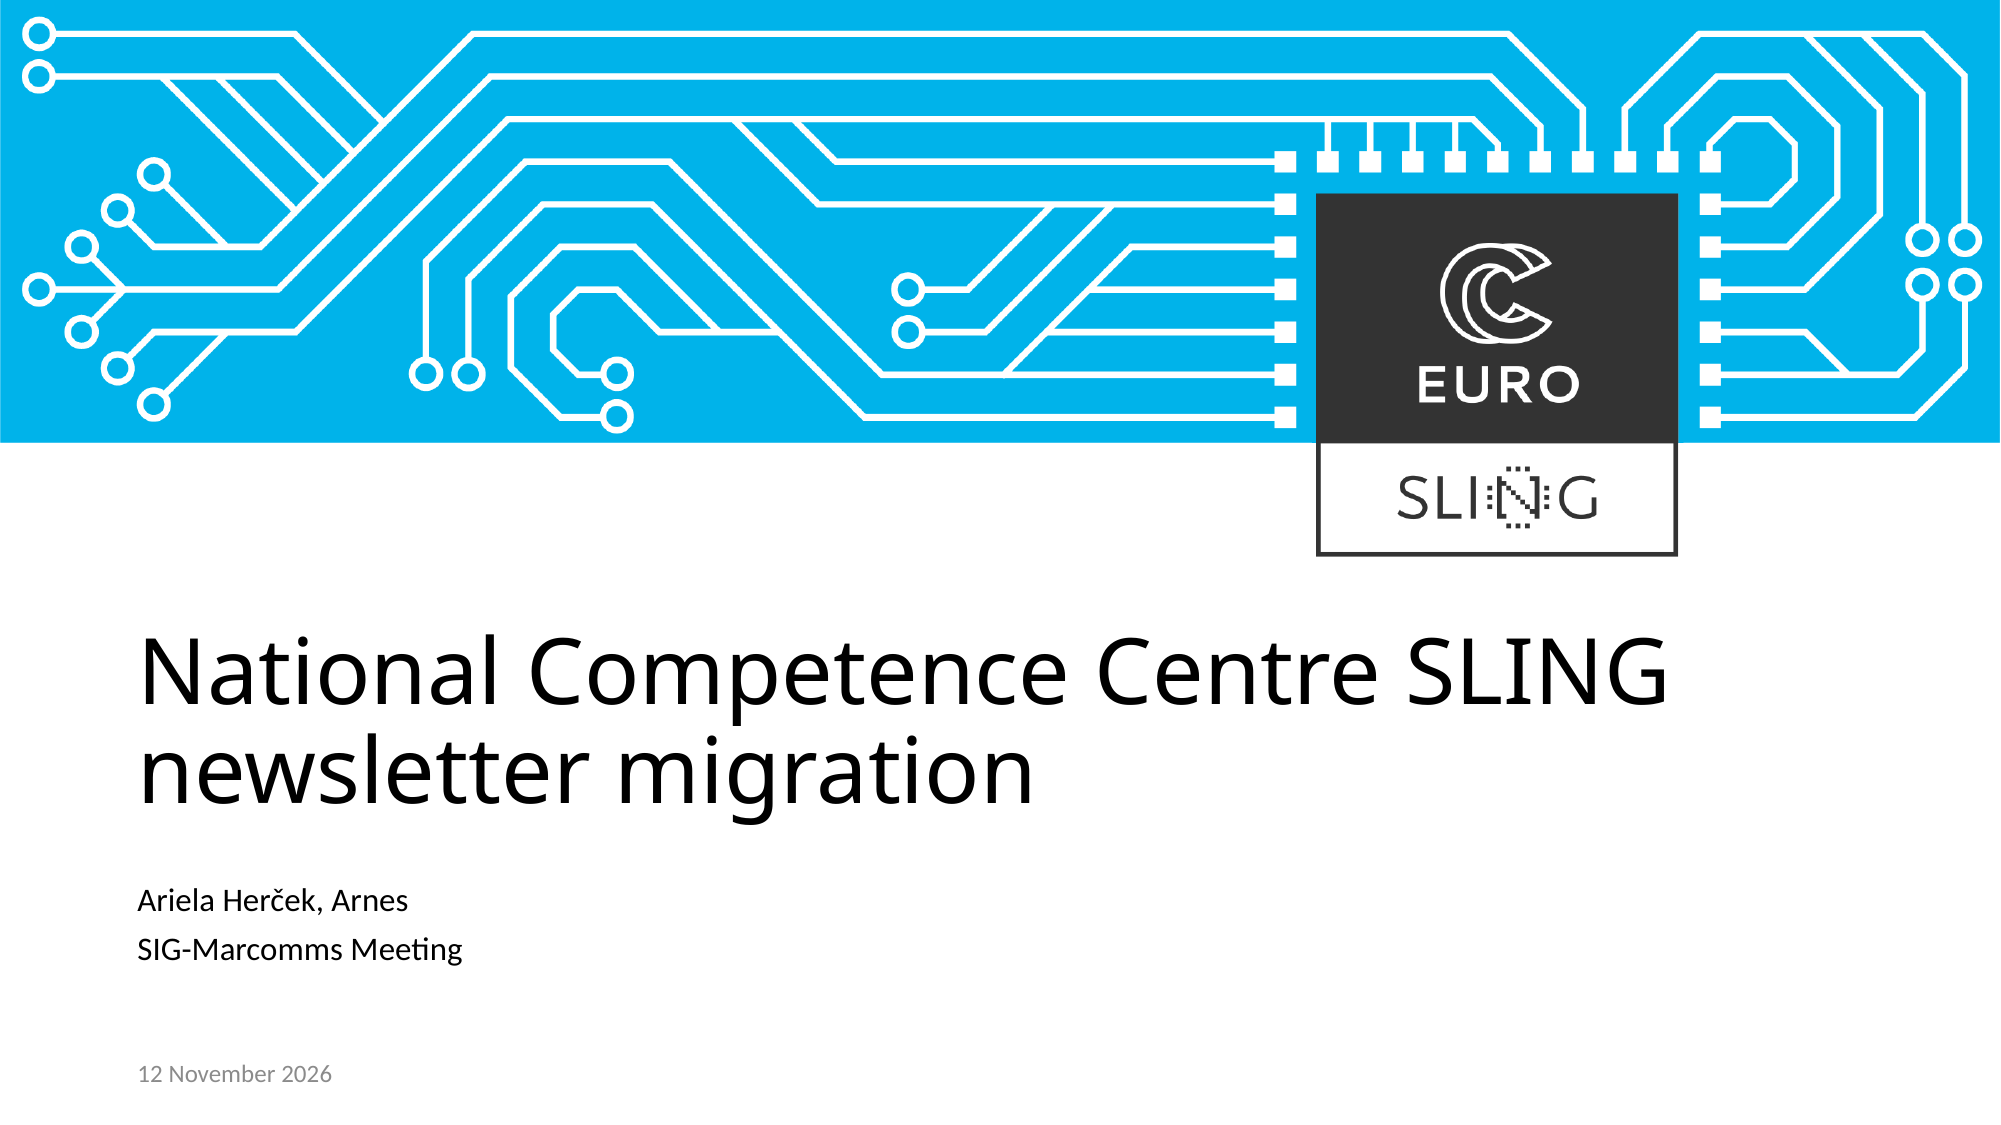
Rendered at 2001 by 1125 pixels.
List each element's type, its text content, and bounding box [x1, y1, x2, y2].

picture [1658, 74, 1840, 257]
title National Competence Centre SLING newsletter migration [137, 587, 1750, 830]
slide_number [137, 1042, 588, 1103]
picture [1700, 117, 1797, 214]
picture [23, 17, 1593, 250]
picture [1700, 268, 1939, 385]
picture [0, 194, 2000, 561]
picture [101, 117, 1508, 421]
picture [1700, 268, 1982, 428]
picture [23, 74, 1550, 348]
picture [452, 202, 1296, 433]
picture [409, 159, 1296, 391]
picture [1615, 31, 1982, 300]
subtitle Ariela Herček, Arnes SIG-Marcomms Meeting [137, 877, 1750, 975]
